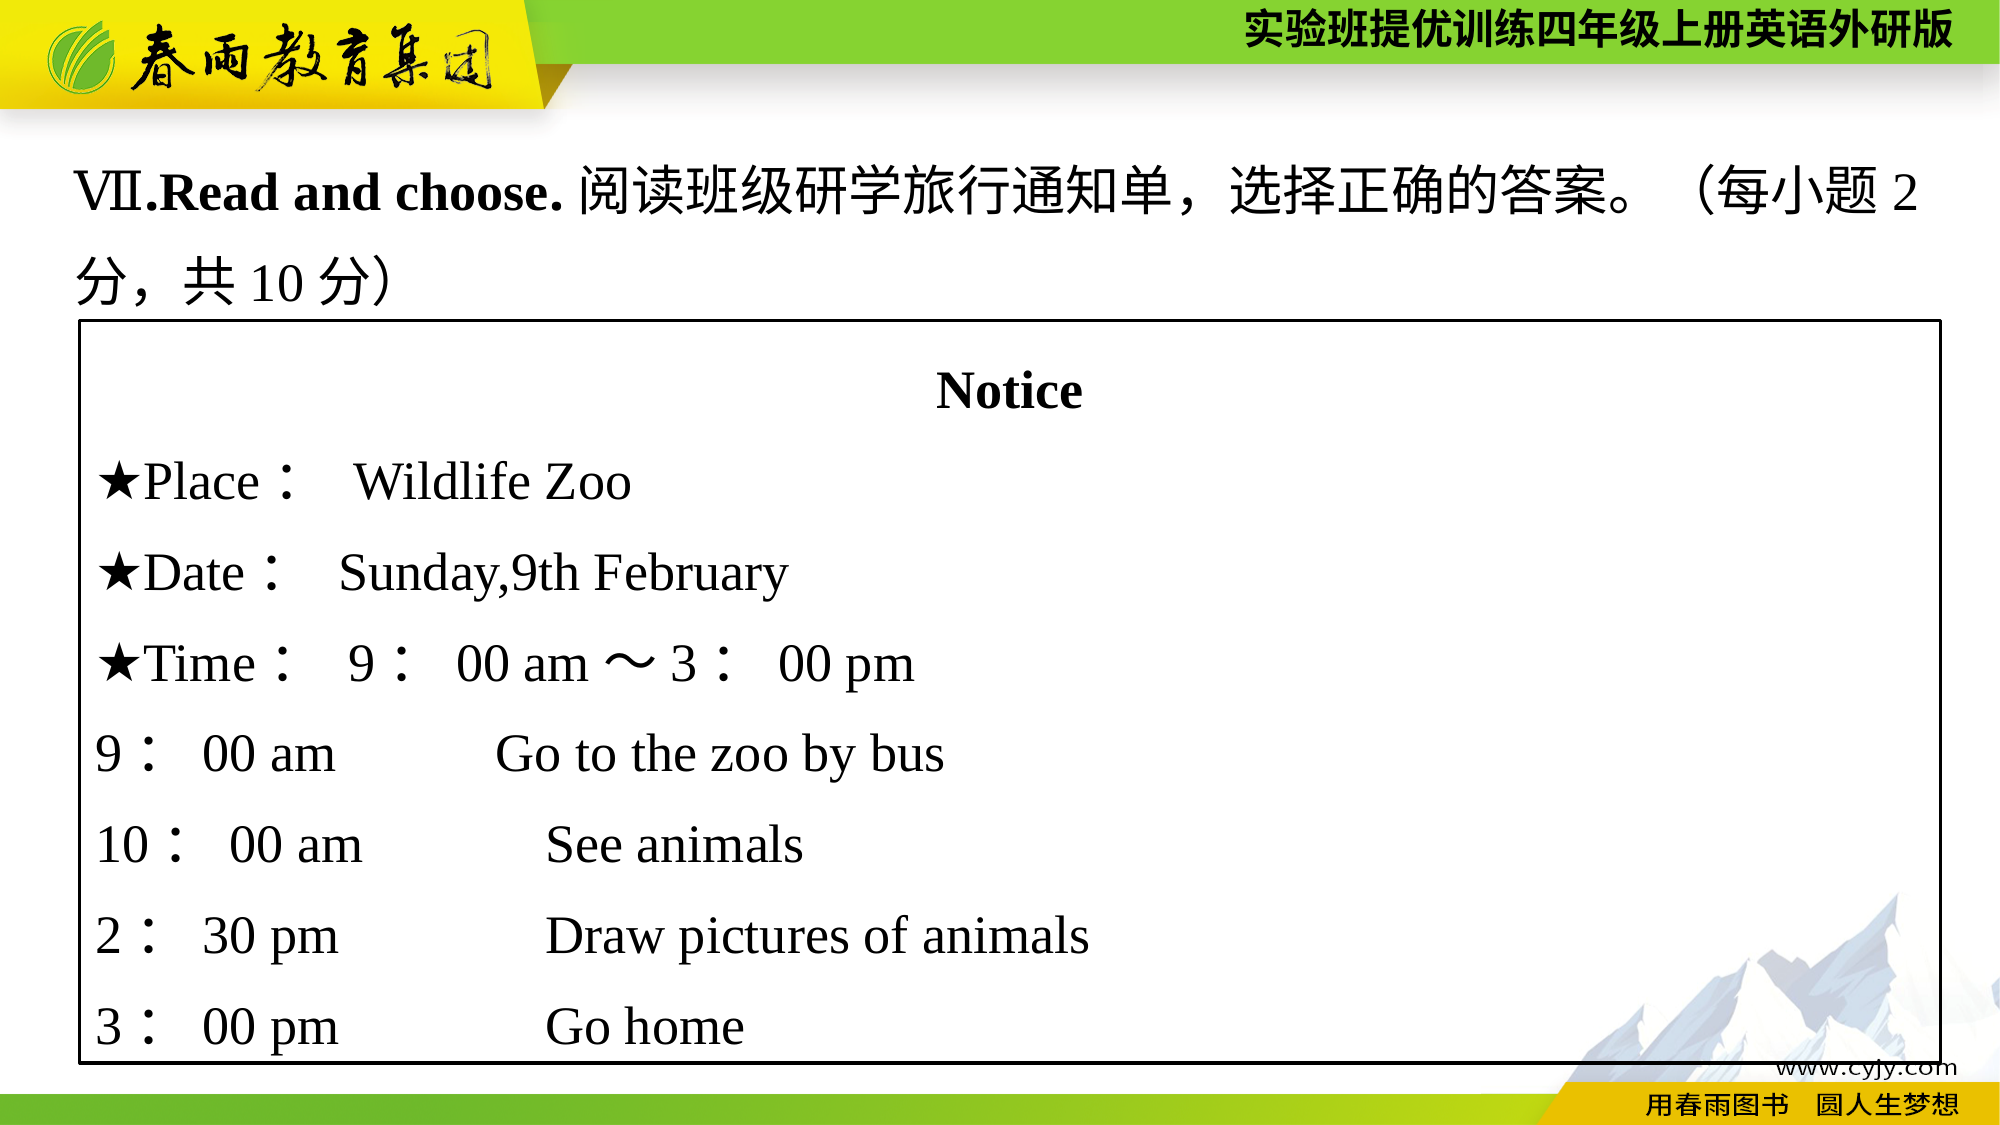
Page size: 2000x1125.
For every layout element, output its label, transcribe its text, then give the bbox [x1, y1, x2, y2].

list Ⅶ.Read and choose.阅读班级研学旅行通知单，选择正确的答案。（每小题2分，共10分） [59, 122, 1944, 311]
picture [0, 0, 2000, 1125]
text_box Notice ★Place： Wildlife Zoo ★Date： Sunday,9th February ★Time： 9：00 am～3：00 pm 9：00 am Go to the zoo by bus 10：00 am See animals 2：30 pm Draw pictures of animals 3：00 pm Go home [79, 320, 1941, 1064]
